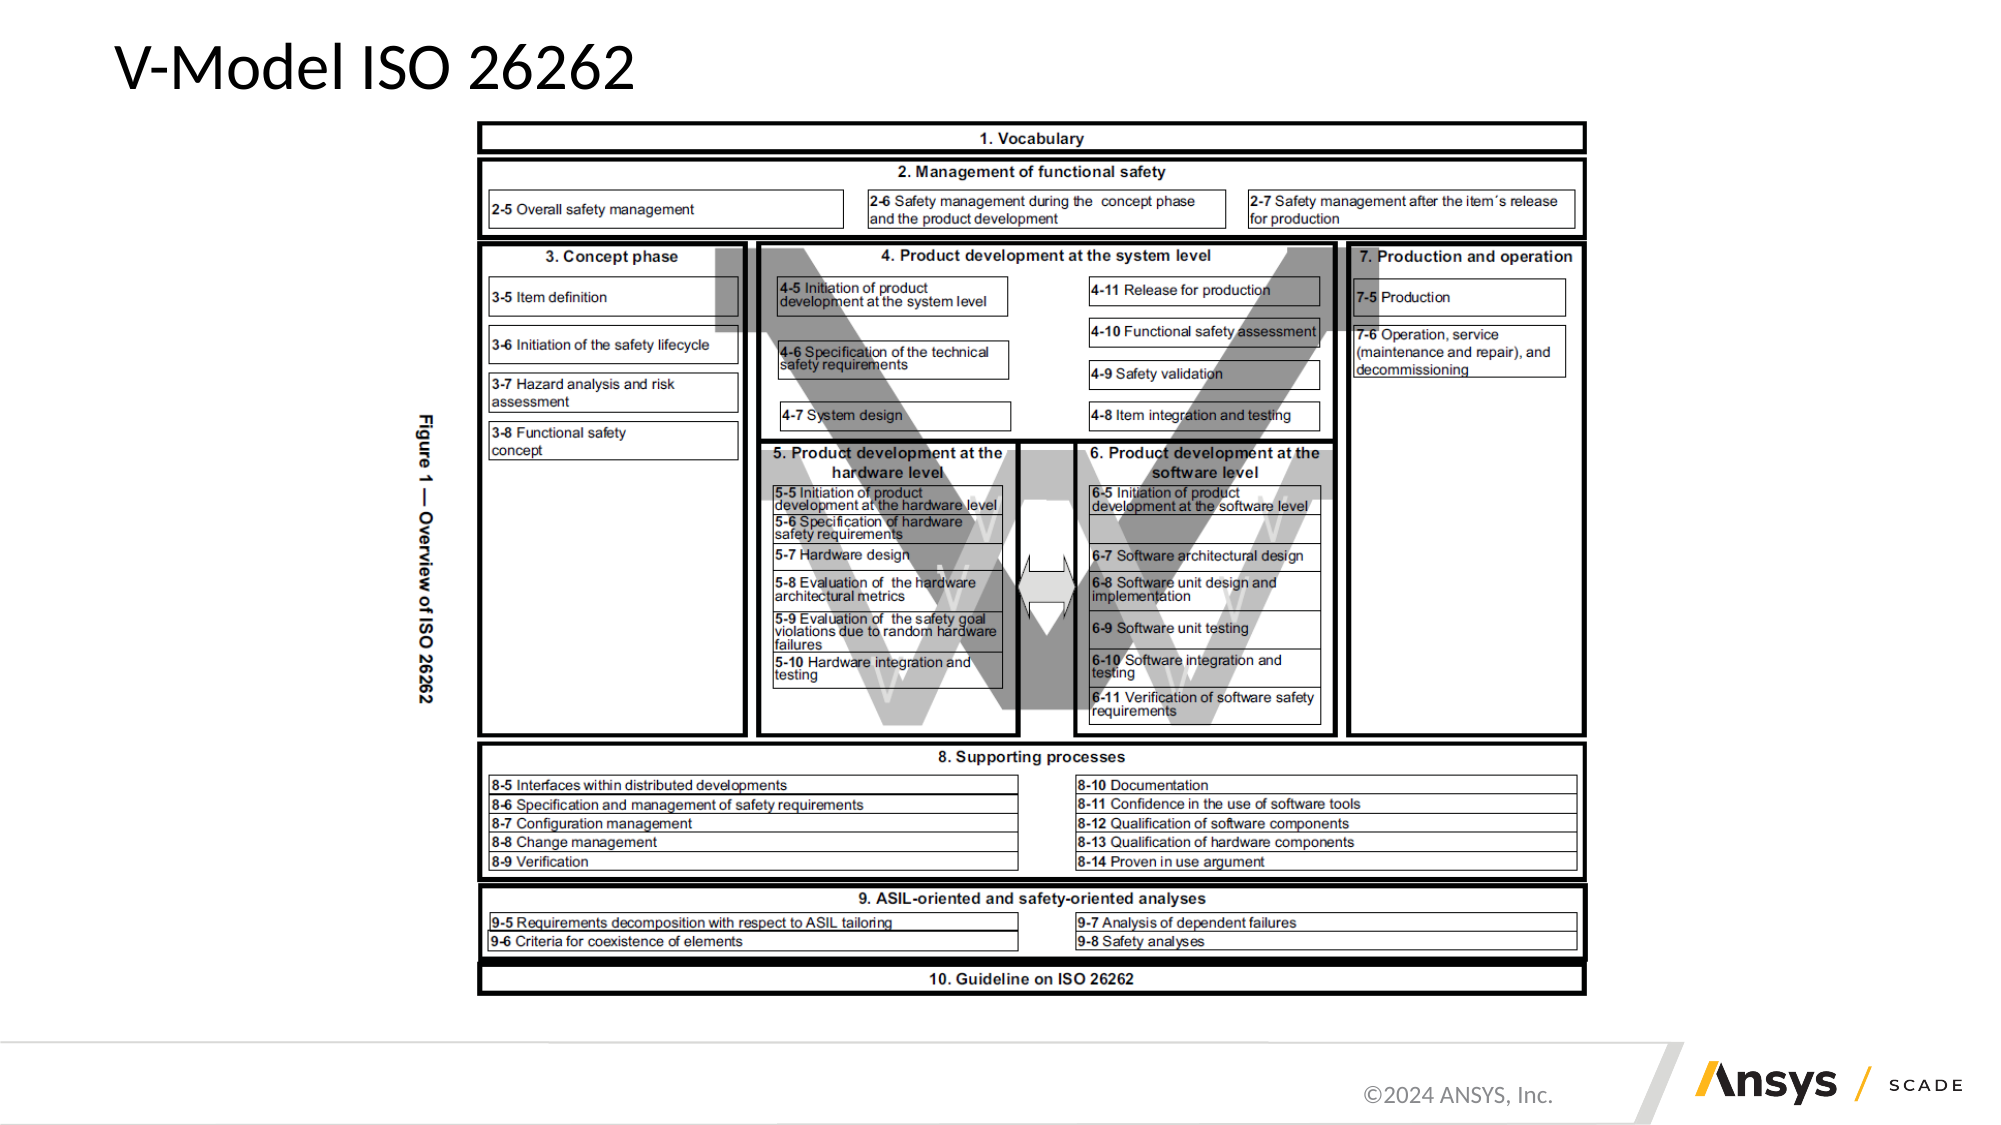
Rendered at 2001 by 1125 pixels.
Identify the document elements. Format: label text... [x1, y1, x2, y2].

picture [0, 0, 2000, 1125]
title V-Model ISO 26262 [99, 24, 1900, 164]
